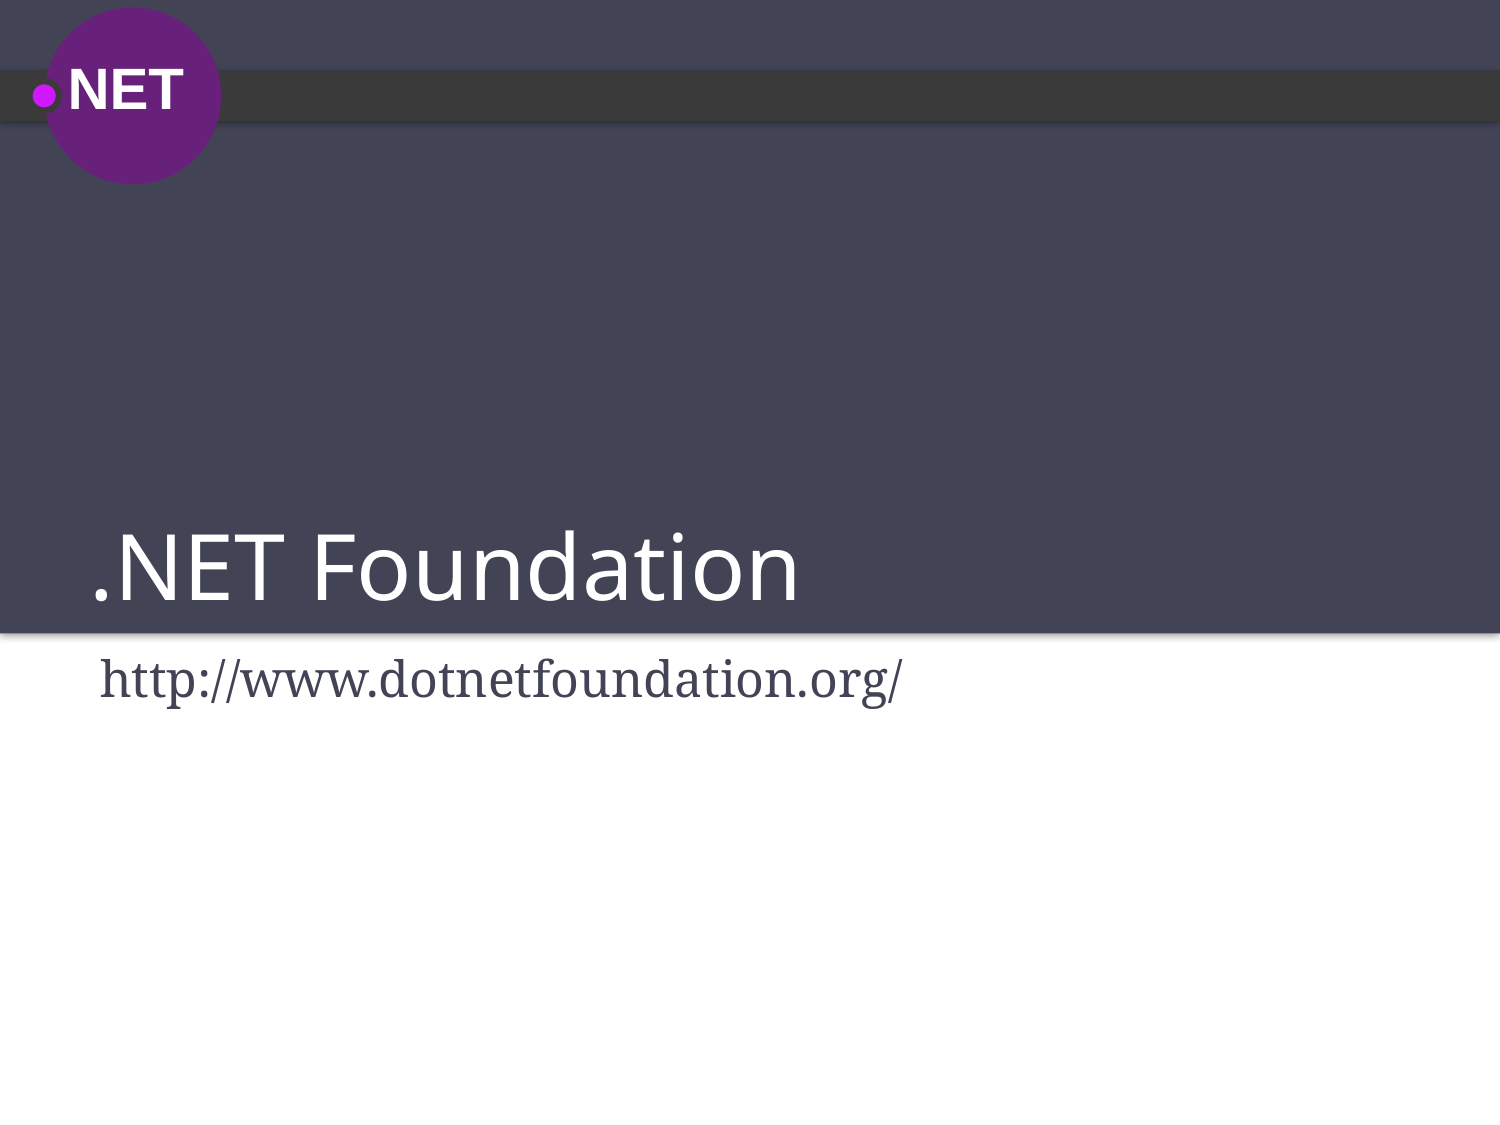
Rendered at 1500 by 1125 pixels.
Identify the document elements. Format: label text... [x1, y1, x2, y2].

title .NET Foundation [75, 385, 1463, 627]
subtitle http://www.dotnetfoundation.org/ [75, 639, 987, 928]
